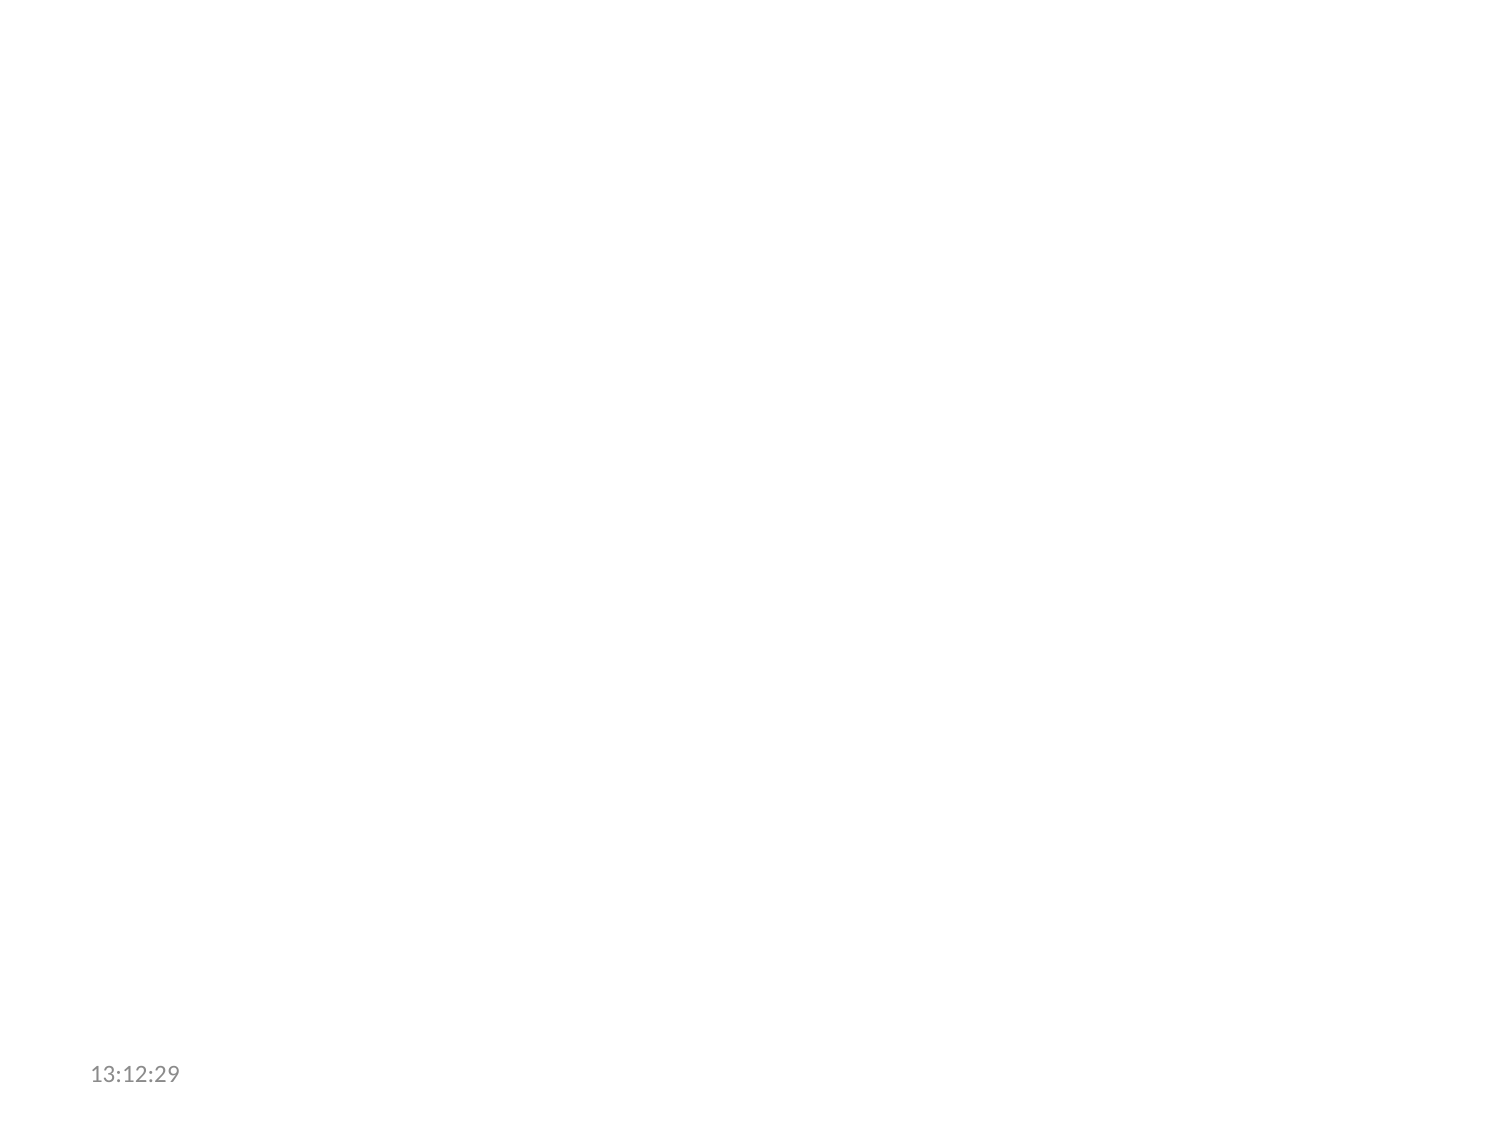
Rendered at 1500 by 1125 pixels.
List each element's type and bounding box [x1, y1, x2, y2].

slide_number [75, 1042, 425, 1103]
